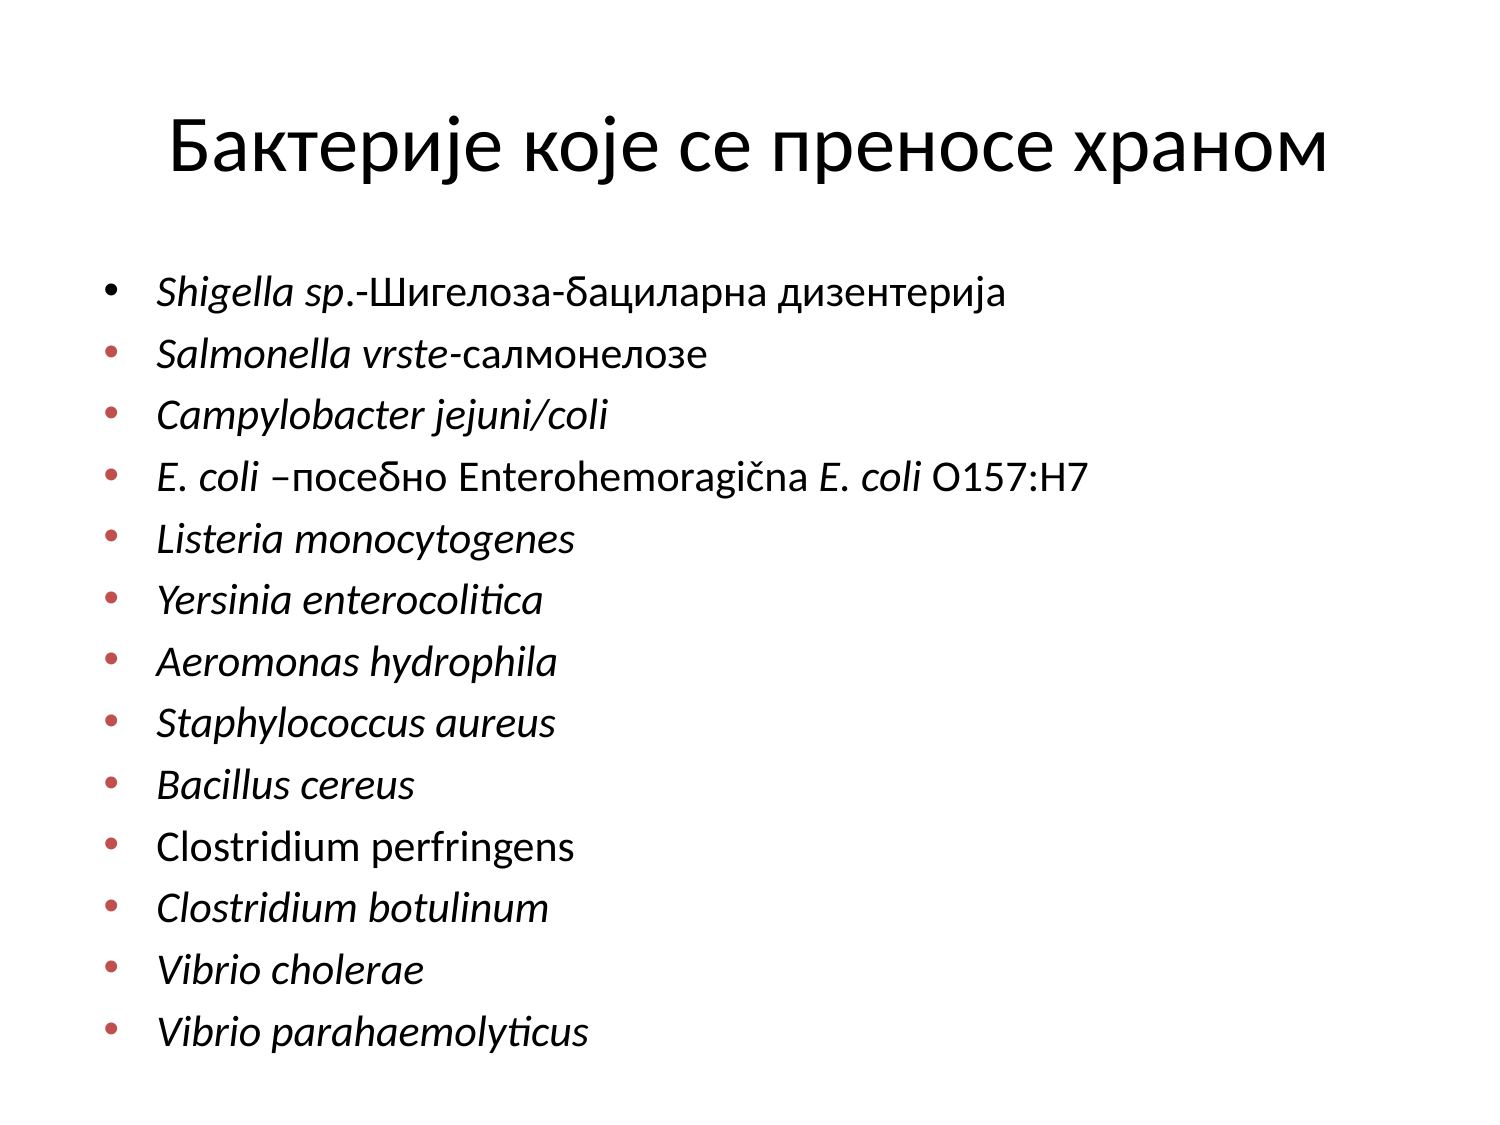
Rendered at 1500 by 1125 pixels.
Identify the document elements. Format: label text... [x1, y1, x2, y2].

list Shigella sp.-Шигелоза-бациларна дизентерија Salmonella vrste-салмонелозе Campylobacter jejuni/coli E. coli –посебно Enterohemoragična E. coli O157:H7 Listeria monocytogenes Yersinia enterocolitica Aeromonas hydrophila Staphylococcus aureus Bacillus cereus Clostridium perfringens Clostridium botulinum Vibrio cholerae Vibrio parahaemolyticus [88, 255, 1439, 1064]
title Бактерије које се преносе храном [75, 45, 1425, 233]
